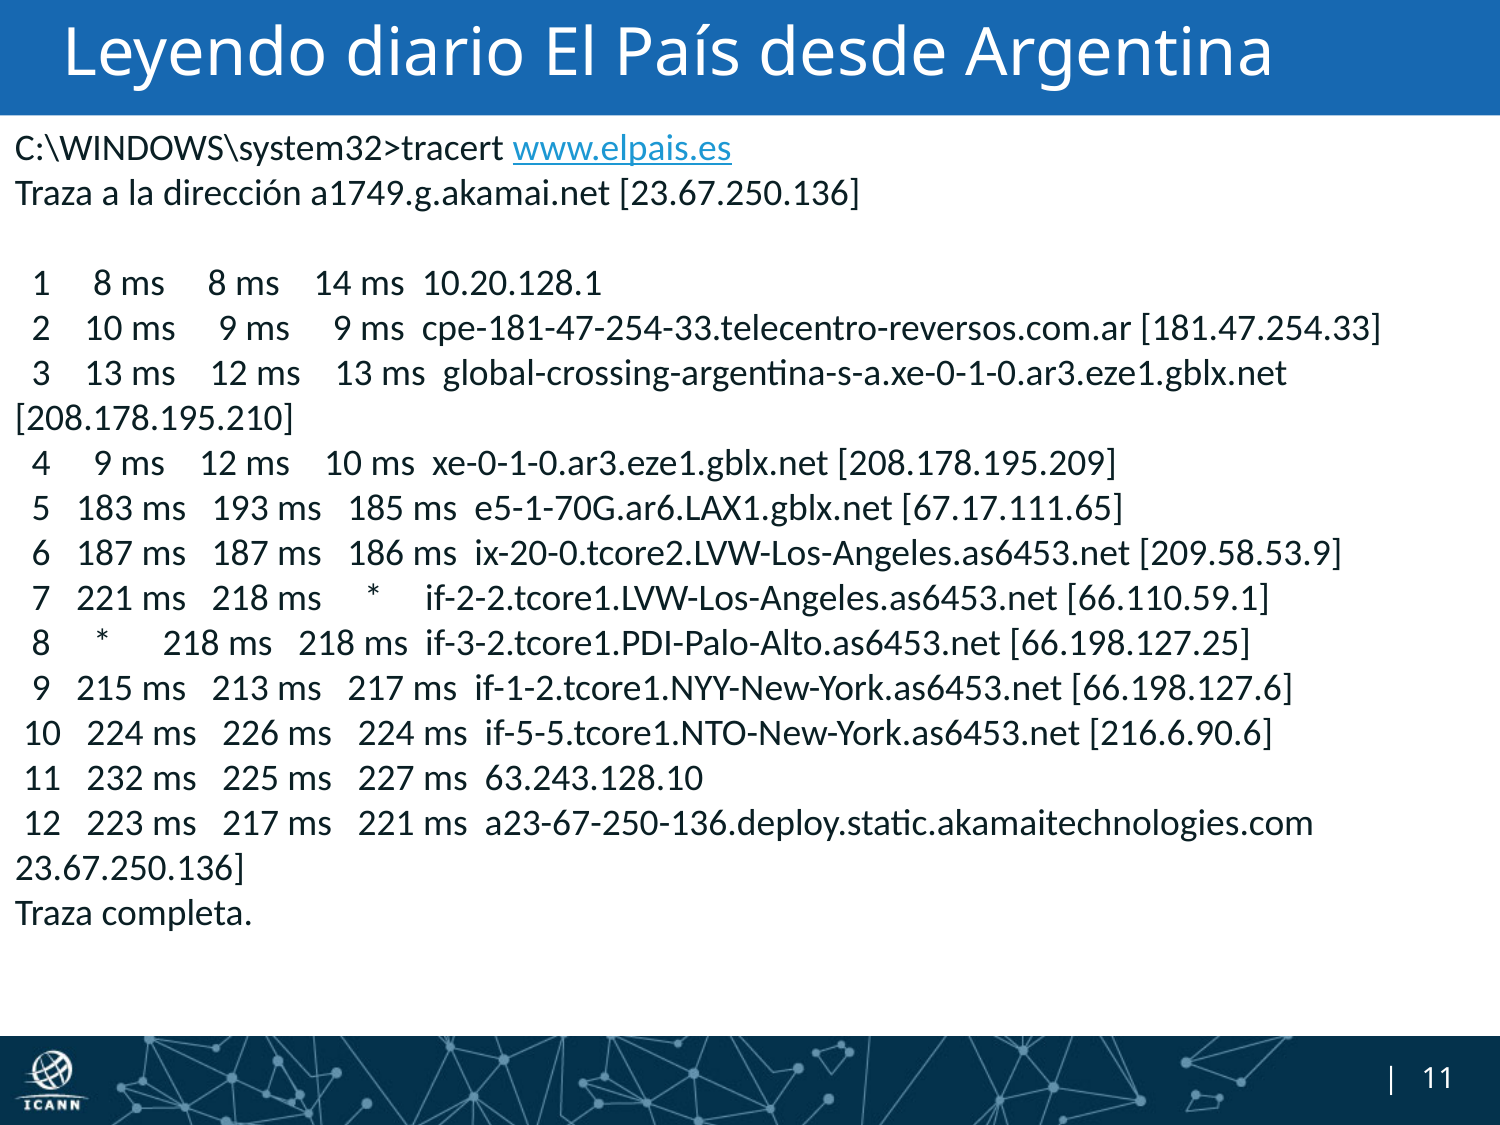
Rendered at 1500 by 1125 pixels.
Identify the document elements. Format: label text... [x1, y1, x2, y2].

text_box C:\WINDOWS\system32>tracert www.elpais.es Traza a la dirección a1749.g.akamai.net [23.67.250.136] 1 8 ms 8 ms 14 ms 10.20.128.1 2 10 ms 9 ms 9 ms cpe-181-47-254-33.telecentro-reversos.com.ar [181.47.254.33] 3 13 ms 12 ms 13 ms global-crossing-argentina-s-a.xe-0-1-0.ar3.eze1.gblx.net [208.178.195.210] 4 9 ms 12 ms 10 ms xe-0-1-0.ar3.eze1.gblx.net [208.178.195.209] 5 183 ms 193 ms 185 ms e5-1-70G.ar6.LAX1.gblx.net [67.17.111.65] 6 187 ms 187 ms 186 ms ix-20-0.tcore2.LVW-Los-Angeles.as6453.net [209.58.53.9] 7 221 ms 218 ms * if-2-2.tcore1.LVW-Los-Angeles.as6453.net [66.110.59.1] 8 * 218 ms 218 ms if-3-2.tcore1.PDI-Palo-Alto.as6453.net [66.198.127.25] 9 215 ms 213 ms 217 ms if-1-2.tcore1.NYY-New-York.as6453.net [66.198.127.6] 10 224 ms 226 ms 224 ms if-5-5.tcore1.NTO-New-York.as6453.net [216.6.90.6] 11 232 ms 225 ms 227 ms 63.243.128.10 12 223 ms 217 ms 221 ms a23-67-250-136.deploy.static.akamaitechnologies.com 23.67.250.136] Traza completa. [0, 115, 1500, 940]
title Leyendo diario El País desde Argentina [0, 0, 1500, 115]
picture [0, 1036, 1500, 1125]
